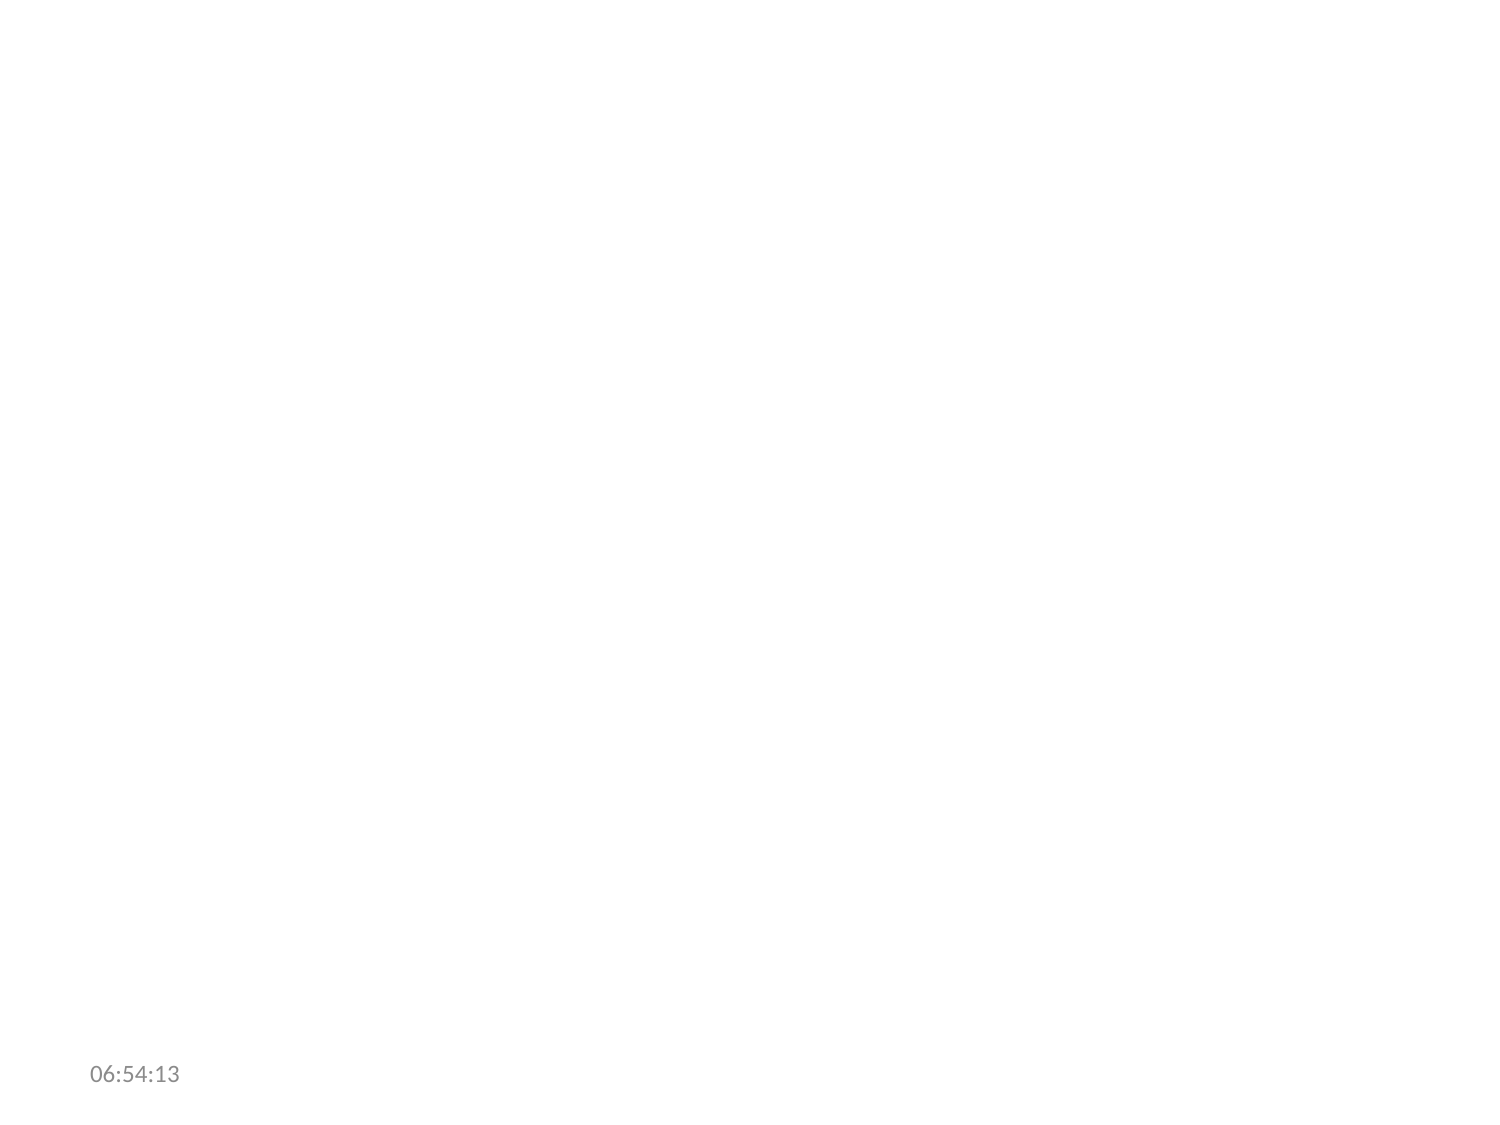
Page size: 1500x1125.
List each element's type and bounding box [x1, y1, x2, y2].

slide_number [75, 1042, 425, 1103]
